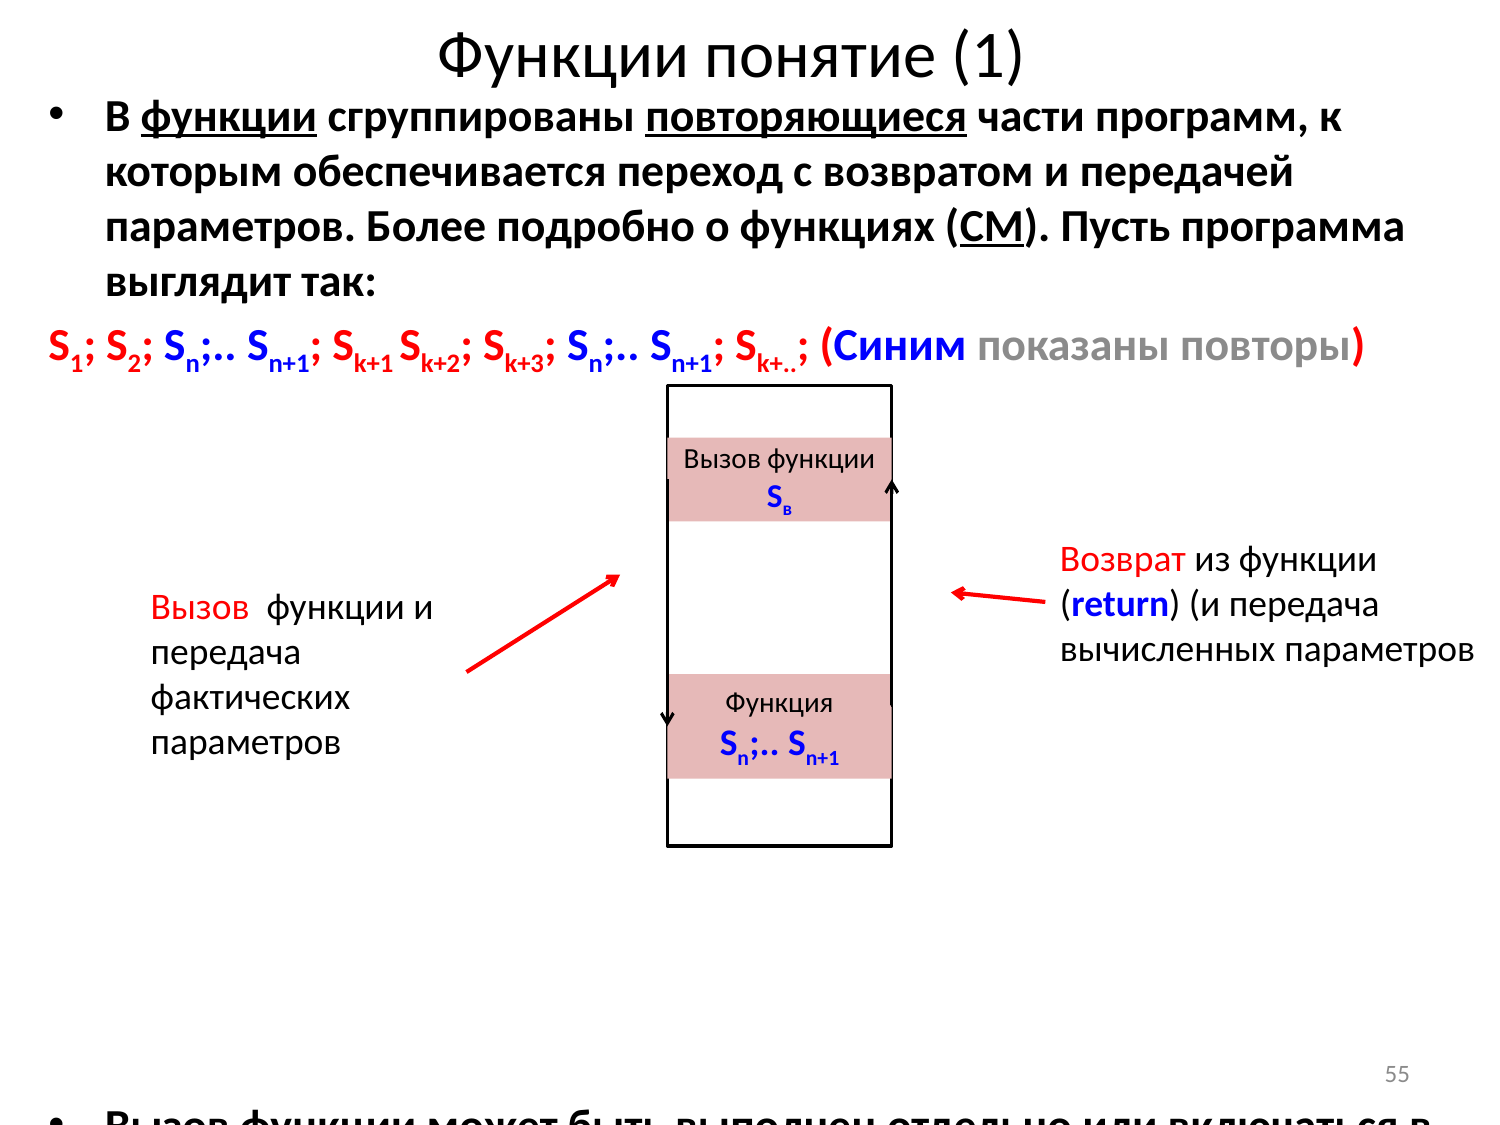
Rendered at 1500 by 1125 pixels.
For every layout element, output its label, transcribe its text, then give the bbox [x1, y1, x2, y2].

text_box В функции сгруппированы повторяющиеся части программ, к которым обеспечивается переход с возвратом и передачей параметров. Более подробно о функциях (СМ). Пусть программа выглядит так: S1; S2; Sn;.. Sn+1; Sk+1 Sk+2; Sk+3; Sn;.. Sn+1; Sk+..; (Синим показаны повторы) Вызов функции может быть выполнен отдельно или включаться в состав выражения. Тогда получим: S1; S2; Sв; Sk+1 Sk+2; Sk+3; Sв; Sk+..; Где ; Sв; - оператор вызова функции [33, 78, 1483, 1094]
title Функции понятие (1) [159, 0, 1306, 78]
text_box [466, 574, 621, 674]
text_box Возврат из функции (return) (и передача вычисленных параметров [1045, 527, 1500, 677]
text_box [950, 592, 1046, 603]
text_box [667, 385, 892, 847]
slide_number 55 [1074, 1042, 1425, 1103]
text_box Вызов функции и передача фактических параметров [135, 574, 467, 770]
